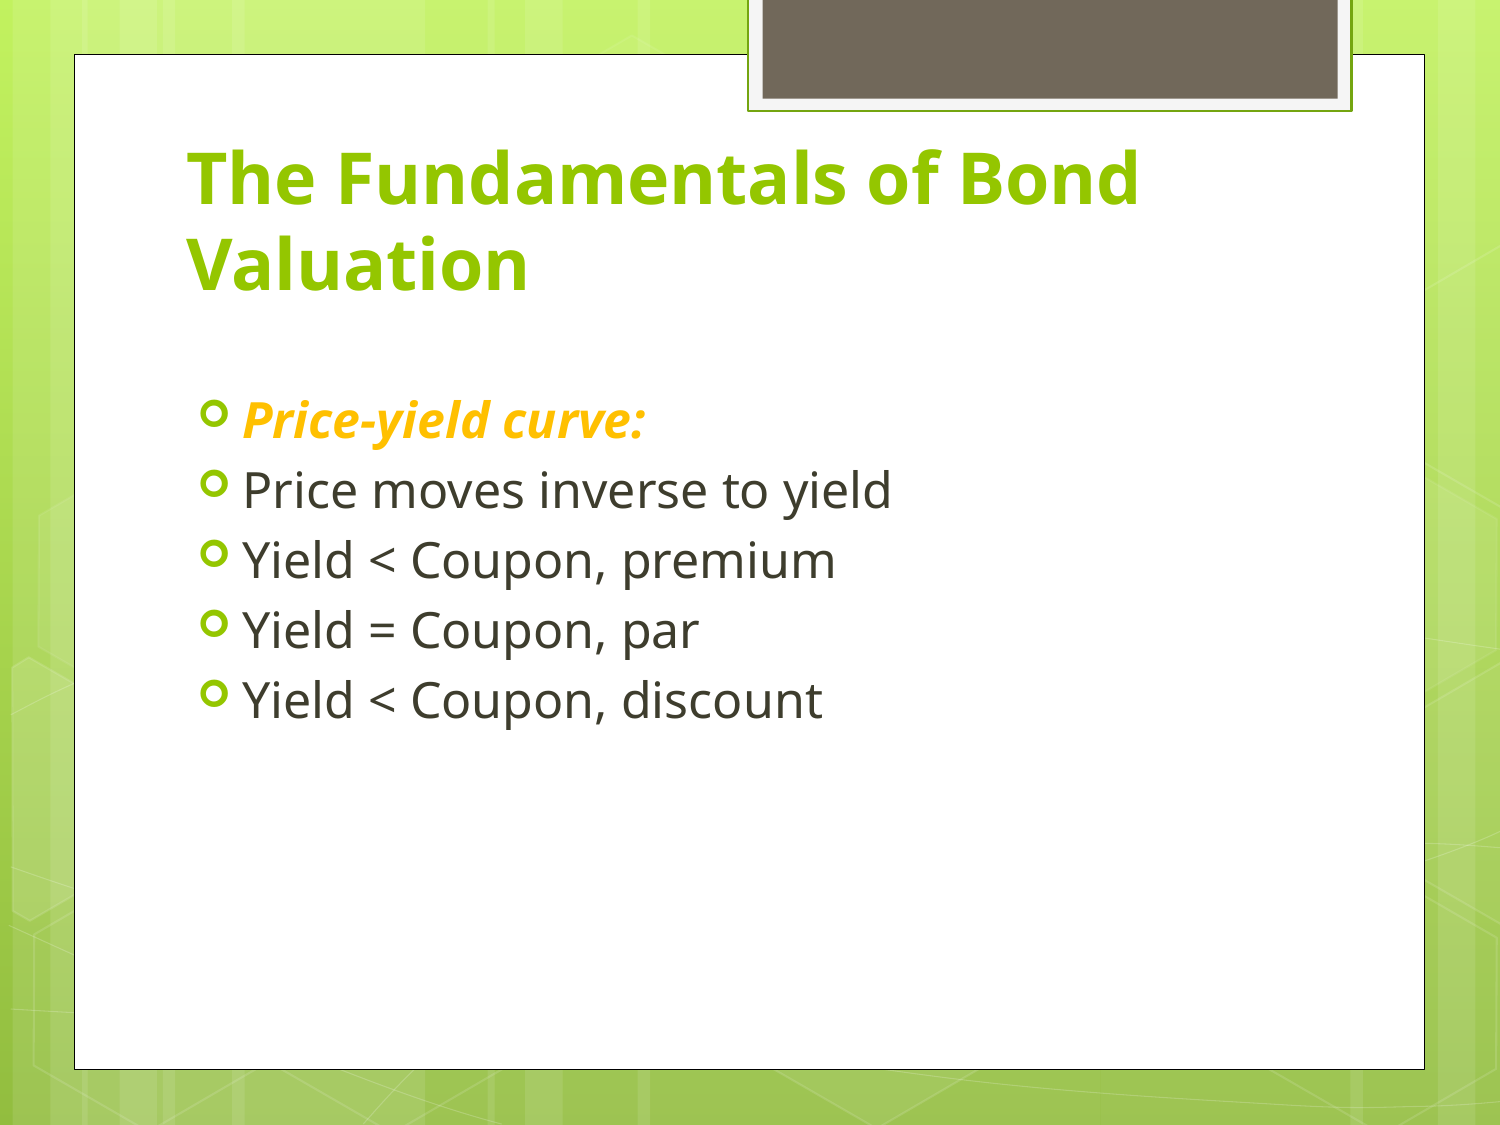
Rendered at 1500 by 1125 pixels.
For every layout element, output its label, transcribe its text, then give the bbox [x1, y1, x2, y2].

title The Fundamentals of Bond Valuation [171, 125, 1324, 313]
list Price-yield curve: Price moves inverse to yield Yield < Coupon, premium Yield = Coupon, par Yield < Coupon, discount [171, 381, 1283, 957]
